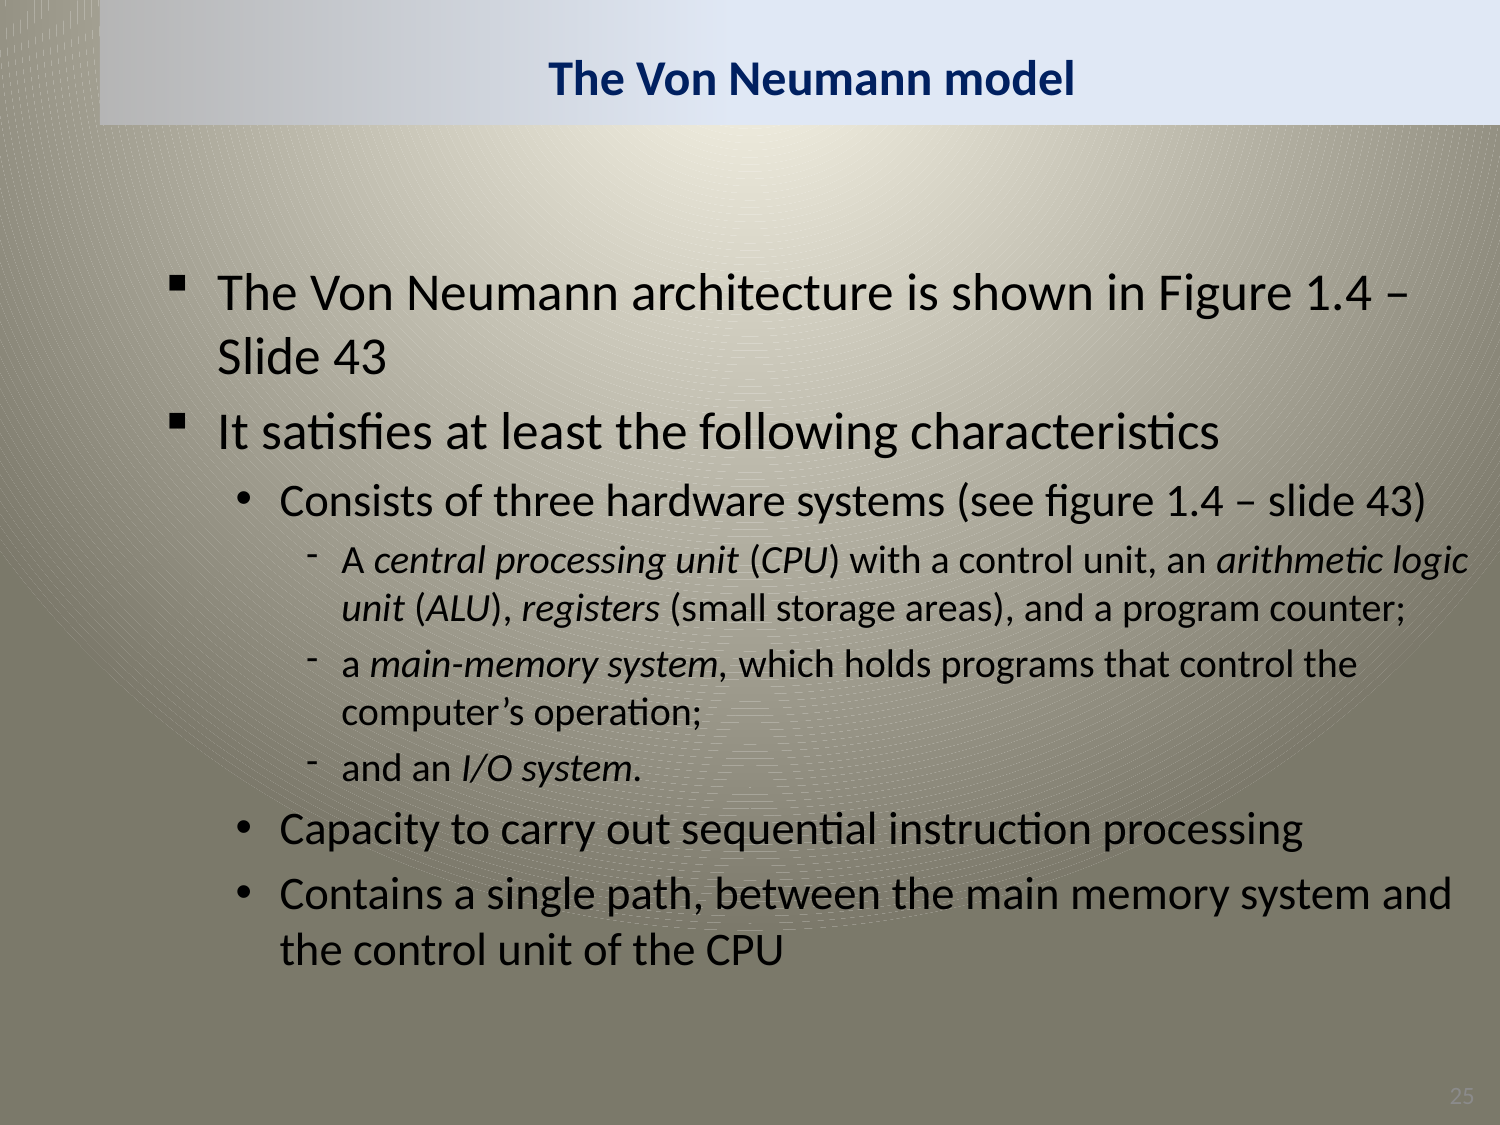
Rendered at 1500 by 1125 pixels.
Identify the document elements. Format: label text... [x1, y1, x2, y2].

list The Von Neumann architecture is shown in Figure 1.4 – Slide 43 It satisfies at least the following characteristics Consists of three hardware systems (see figure 1.4 – slide 43) A central processing unit (CPU) with a control unit, an arithmetic logic unit (ALU), registers (small storage areas), and a program counter; a main-memory system, which holds programs that control the computer’s operation; and an I/O system. Capacity to carry out sequential instruction processing Contains a single path, between the main memory system and the control unit of the CPU [150, 249, 1488, 993]
title The Von Neumann model [135, 37, 1500, 113]
